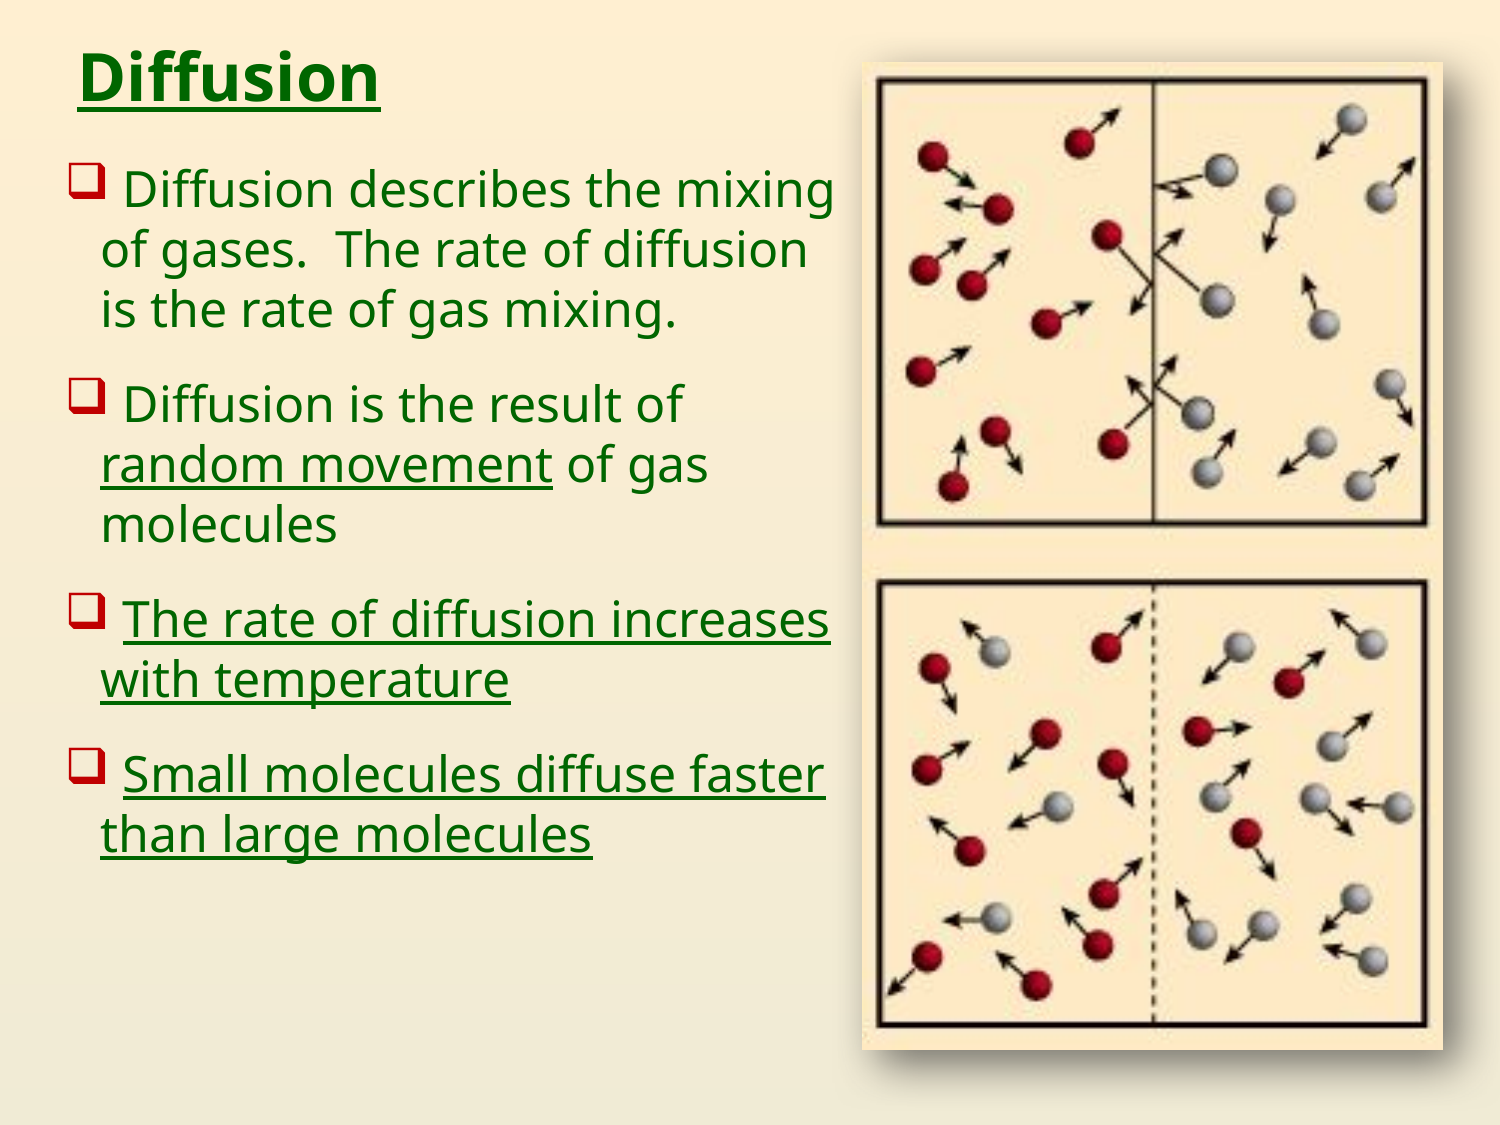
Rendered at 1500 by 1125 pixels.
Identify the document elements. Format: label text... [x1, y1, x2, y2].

text_box Diffusion describes the mixing of gases. The rate of diffusion is the rate of gas mixing. Diffusion is the result of random movement of gas molecules The rate of diffusion increases with temperature Small molecules diffuse faster than large molecules [49, 149, 844, 930]
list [862, 62, 1444, 1051]
title Diffusion [62, 24, 438, 126]
